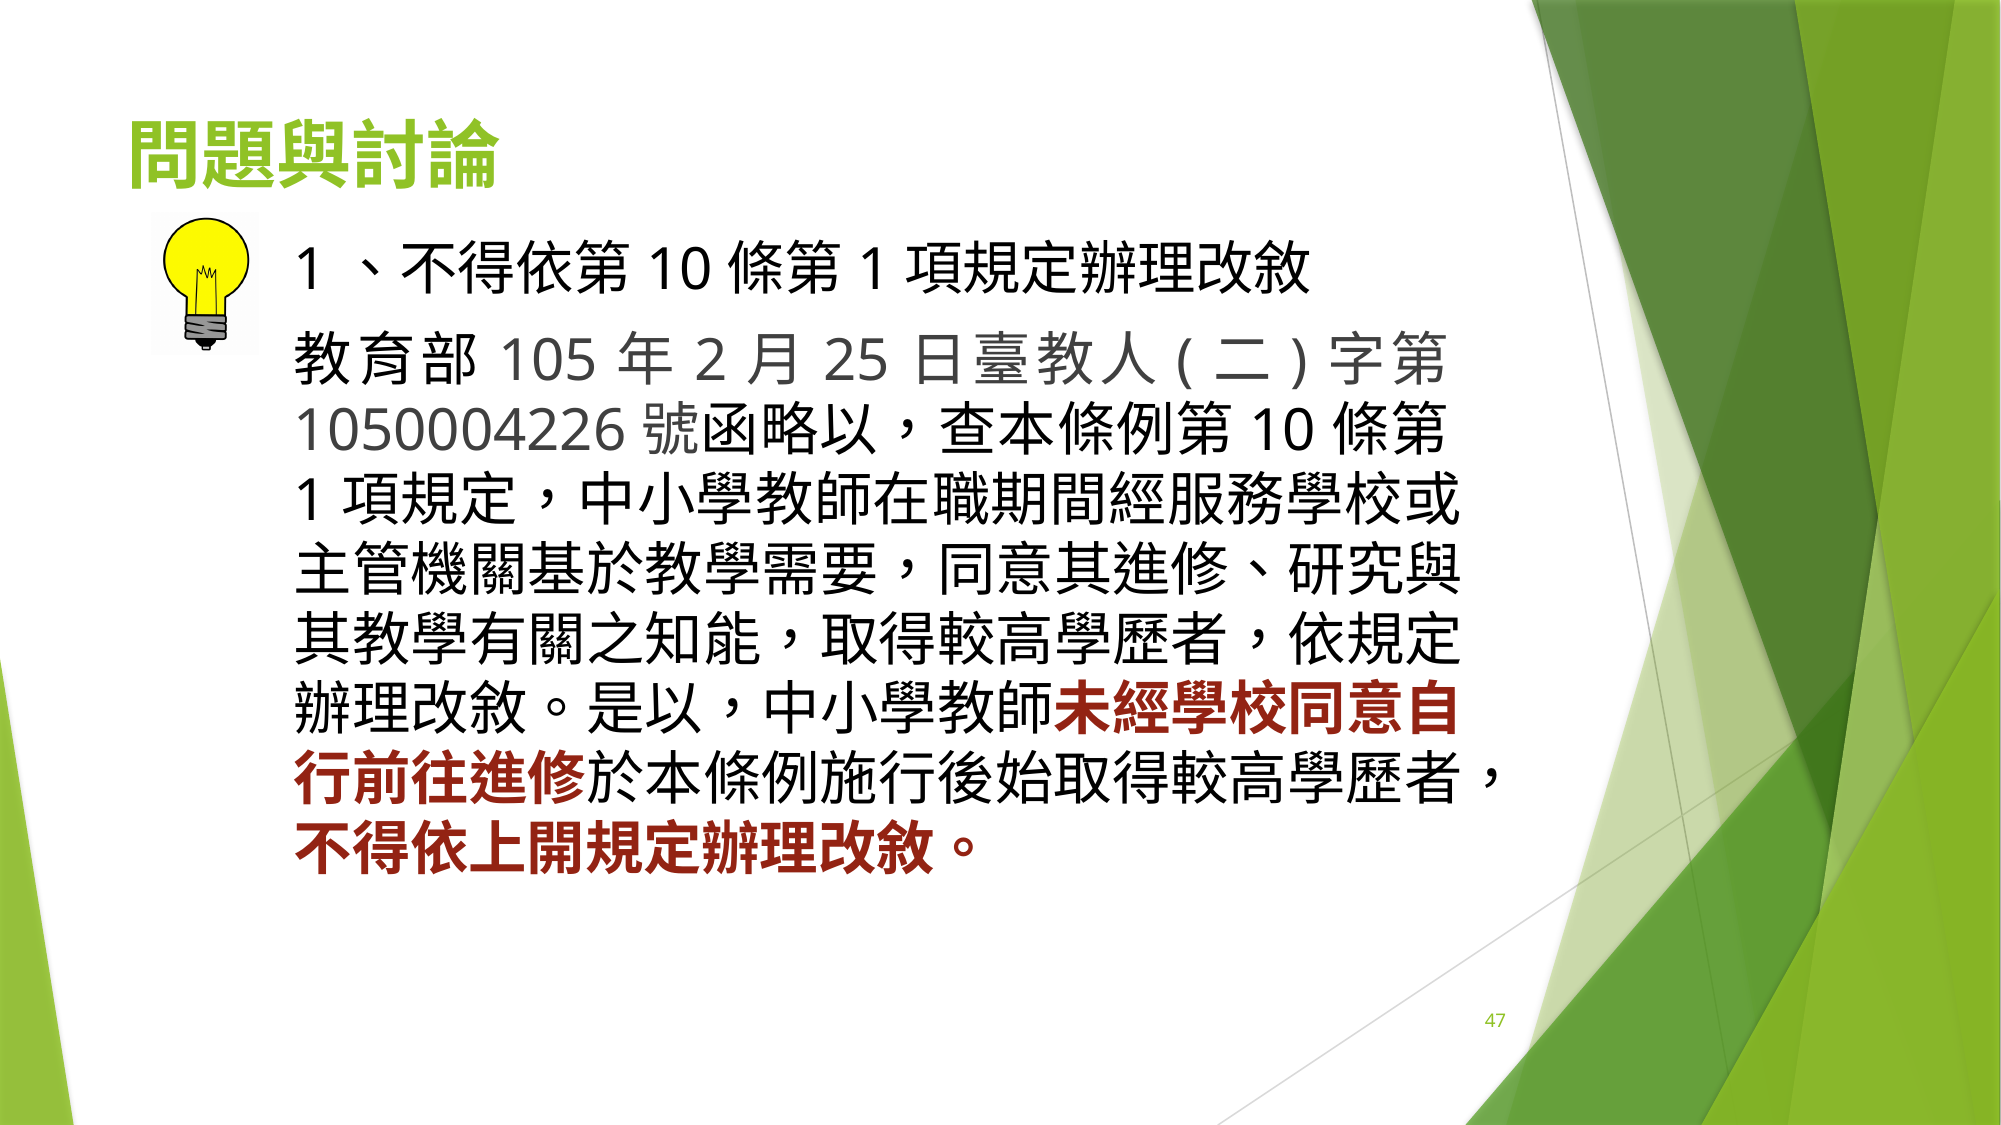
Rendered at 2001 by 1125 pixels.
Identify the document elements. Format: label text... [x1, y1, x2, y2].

text_box 1、不得依第10條第1項規定辦理改敘 教育部105年2月25日臺教人(二)字第1050004226號函略以，查本條例第10條第1項規定，中小學教師在職期間經服務學校或主管機關基於教學需要，同意其進修、研究與其教學有關之知能，取得較高學歷者，依規定辦理改敘。是以，中小學教師未經學校同意自行前往進修於本條例施行後始取得較高學歷者，不得依上開規定辦理改敘。 [279, 224, 1478, 971]
picture [150, 211, 260, 356]
title 問題與討論 [111, 99, 1522, 317]
slide_number 47 [1409, 991, 1522, 1051]
